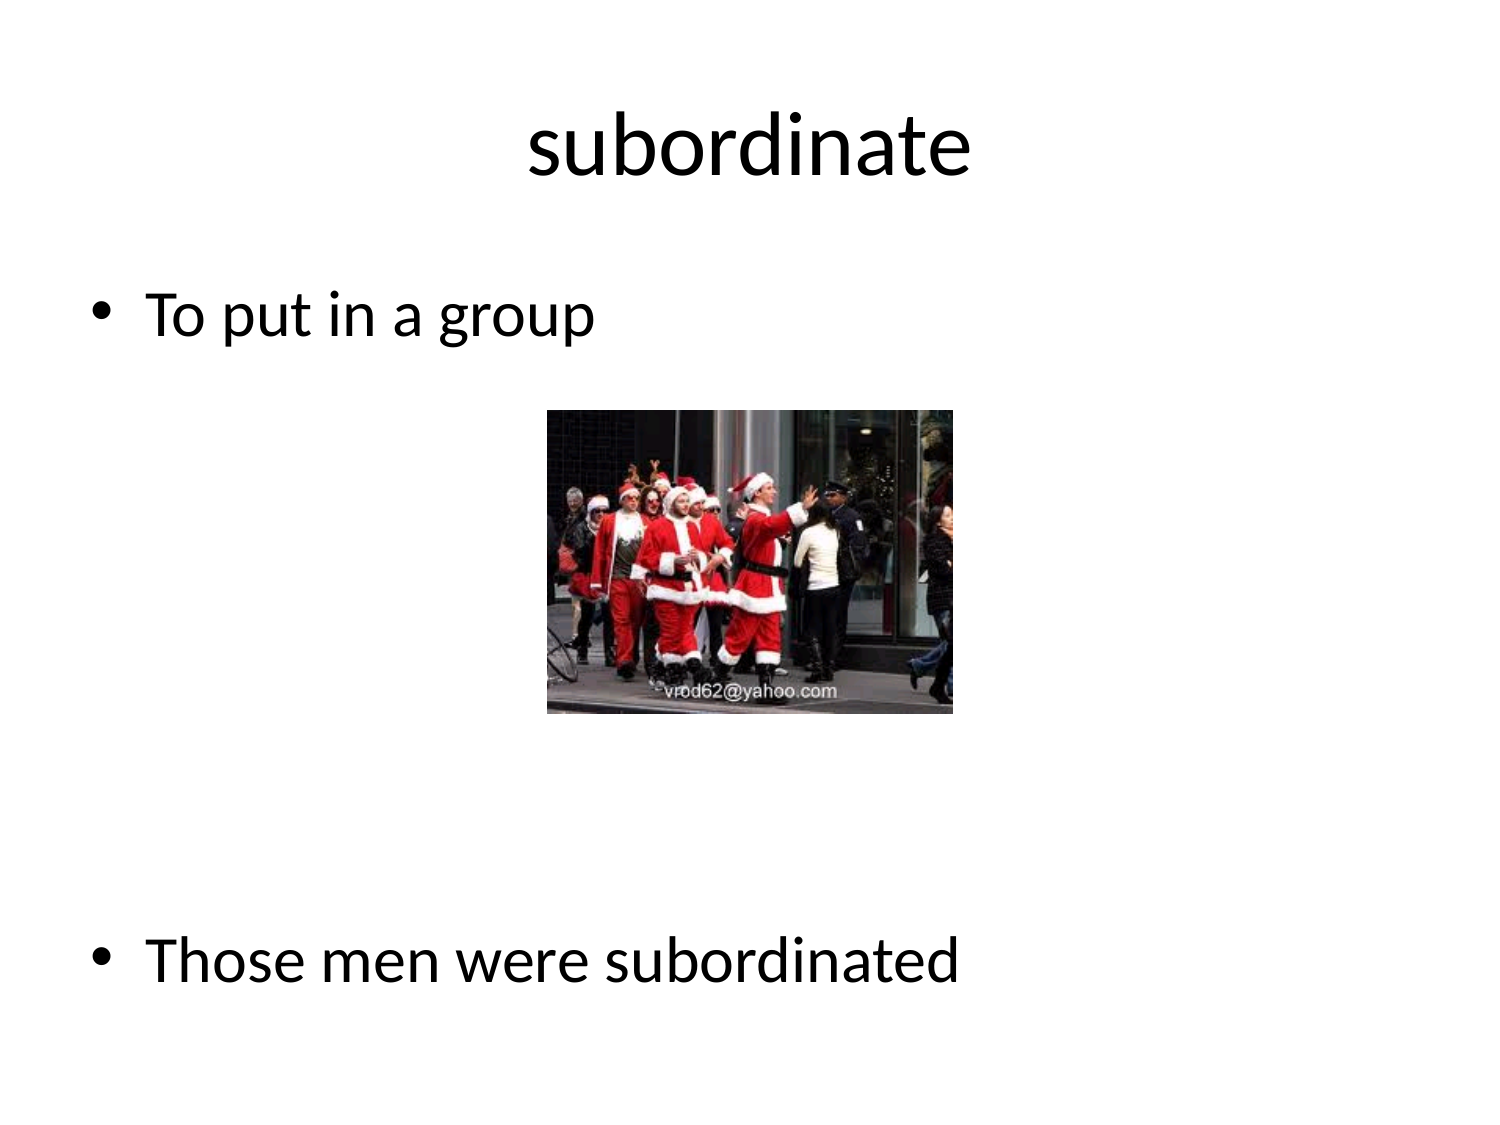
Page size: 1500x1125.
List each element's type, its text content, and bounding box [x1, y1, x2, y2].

title subordinate [75, 45, 1425, 233]
list To put in a group Those men were subordinated [75, 262, 1425, 1005]
picture [547, 410, 953, 715]
